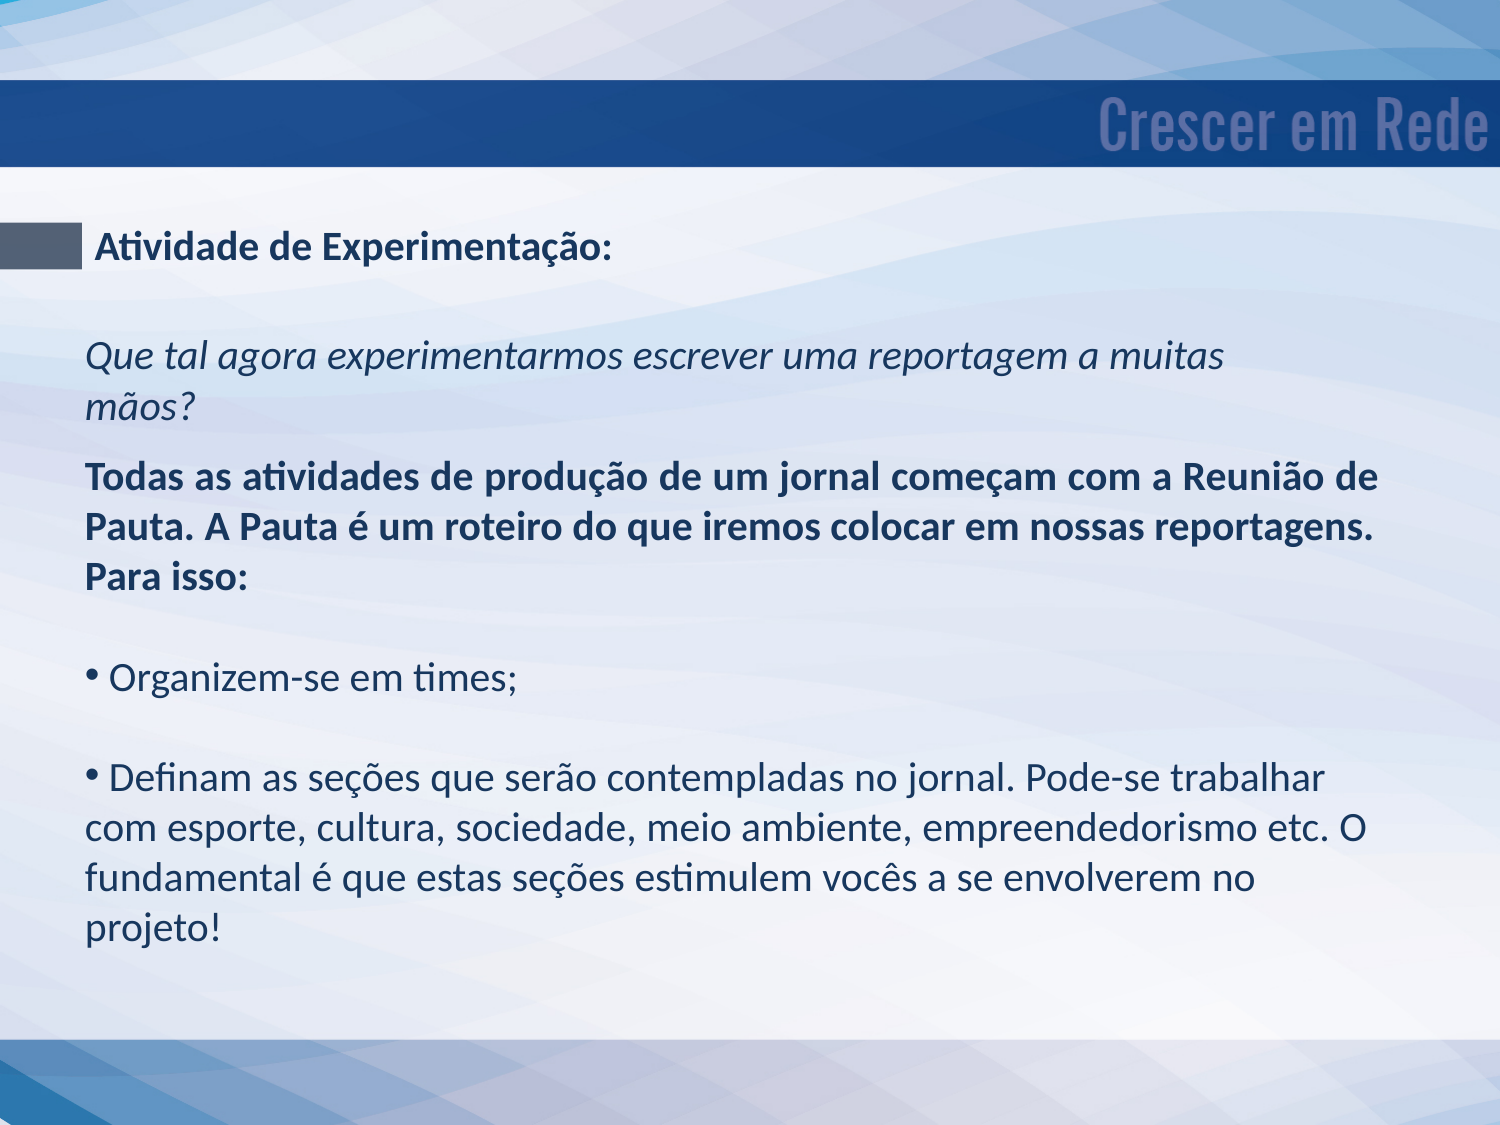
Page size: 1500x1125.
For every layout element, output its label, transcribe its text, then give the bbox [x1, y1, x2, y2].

text_box Que tal agora experimentarmos escrever uma reportagem a muitas mãos? [70, 321, 1360, 436]
text_box [0, 220, 70, 272]
picture [0, 0, 1500, 1125]
text_box Atividade de Experimentação: [70, 210, 1418, 276]
text_box Todas as atividades de produção de um jornal começam com a Reunião de Pauta. A Pauta é um roteiro do que iremos colocar em nossas reportagens. Para isso: Organizem-se em times; Definam as seções que serão contempladas no jornal. Pode-se trabalhar com esporte, cultura, sociedade, meio ambiente, empreendedorismo etc. O fundamental é que estas seções estimulem vocês a se envolverem no projeto! [70, 441, 1395, 1107]
